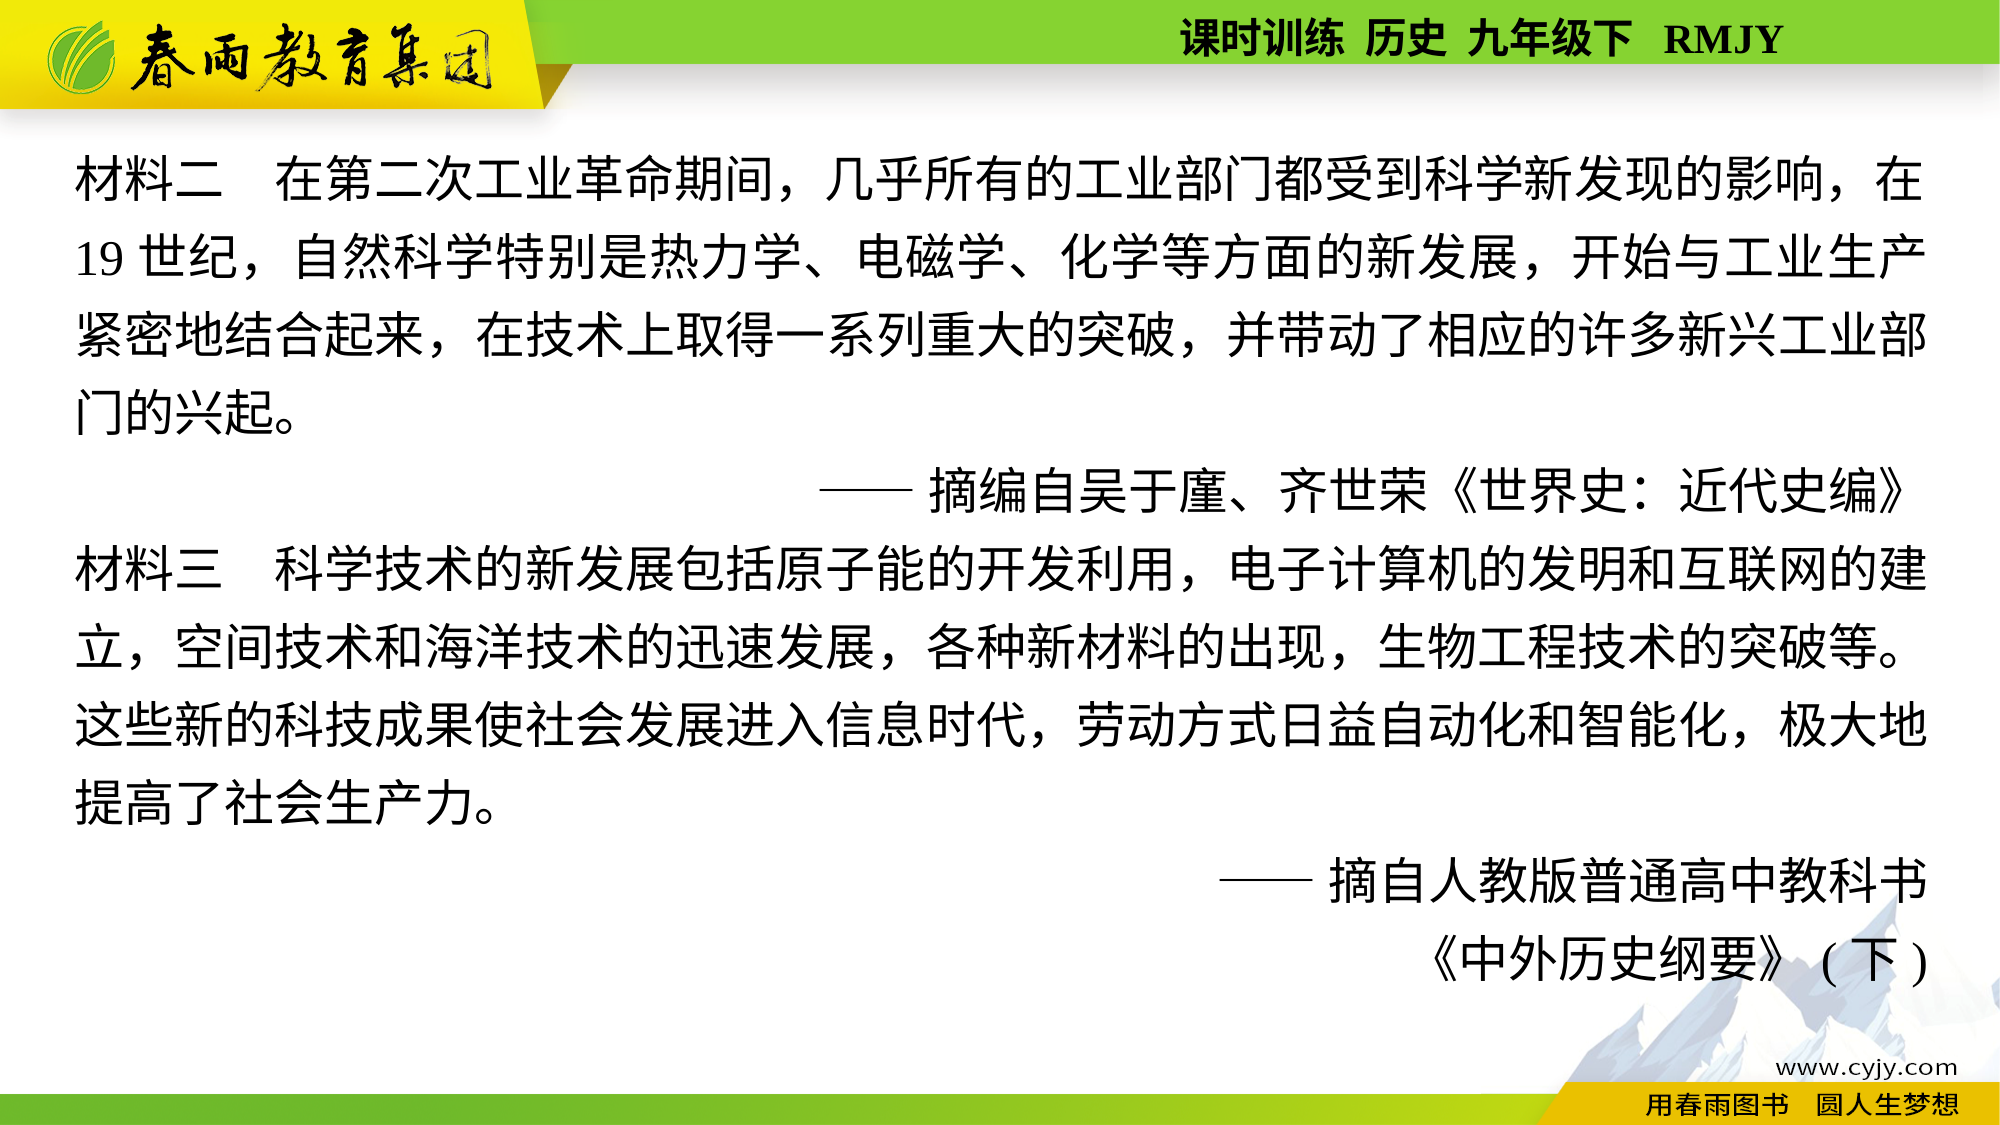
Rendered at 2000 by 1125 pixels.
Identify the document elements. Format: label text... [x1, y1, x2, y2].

list 材料二 在第二次工业革命期间，几乎所有的工业部门都受到科学新发现的影响，在19世纪，自然科学特别是热力学、电磁学、化学等方面的新发展，开始与工业生产紧密地结合起来，在技术上取得一系列重大的突破，并带动了相应的许多新兴工业部门的兴起。 ——摘编自吴于廑、齐世荣《世界史：近代史编》 材料三 科学技术的新发展包括原子能的开发利用，电子计算机的发明和互联网的建立，空间技术和海洋技术的迅速发展，各种新材料的出现，生物工程技术的突破等。这些新的科技成果使社会发展进入信息时代，劳动方式日益自动化和智能化，极大地提高了社会生产力。 ——摘自人教版普通高中教科书 《中外历史纲要》(下) [59, 122, 1944, 996]
picture [0, 0, 2000, 1125]
